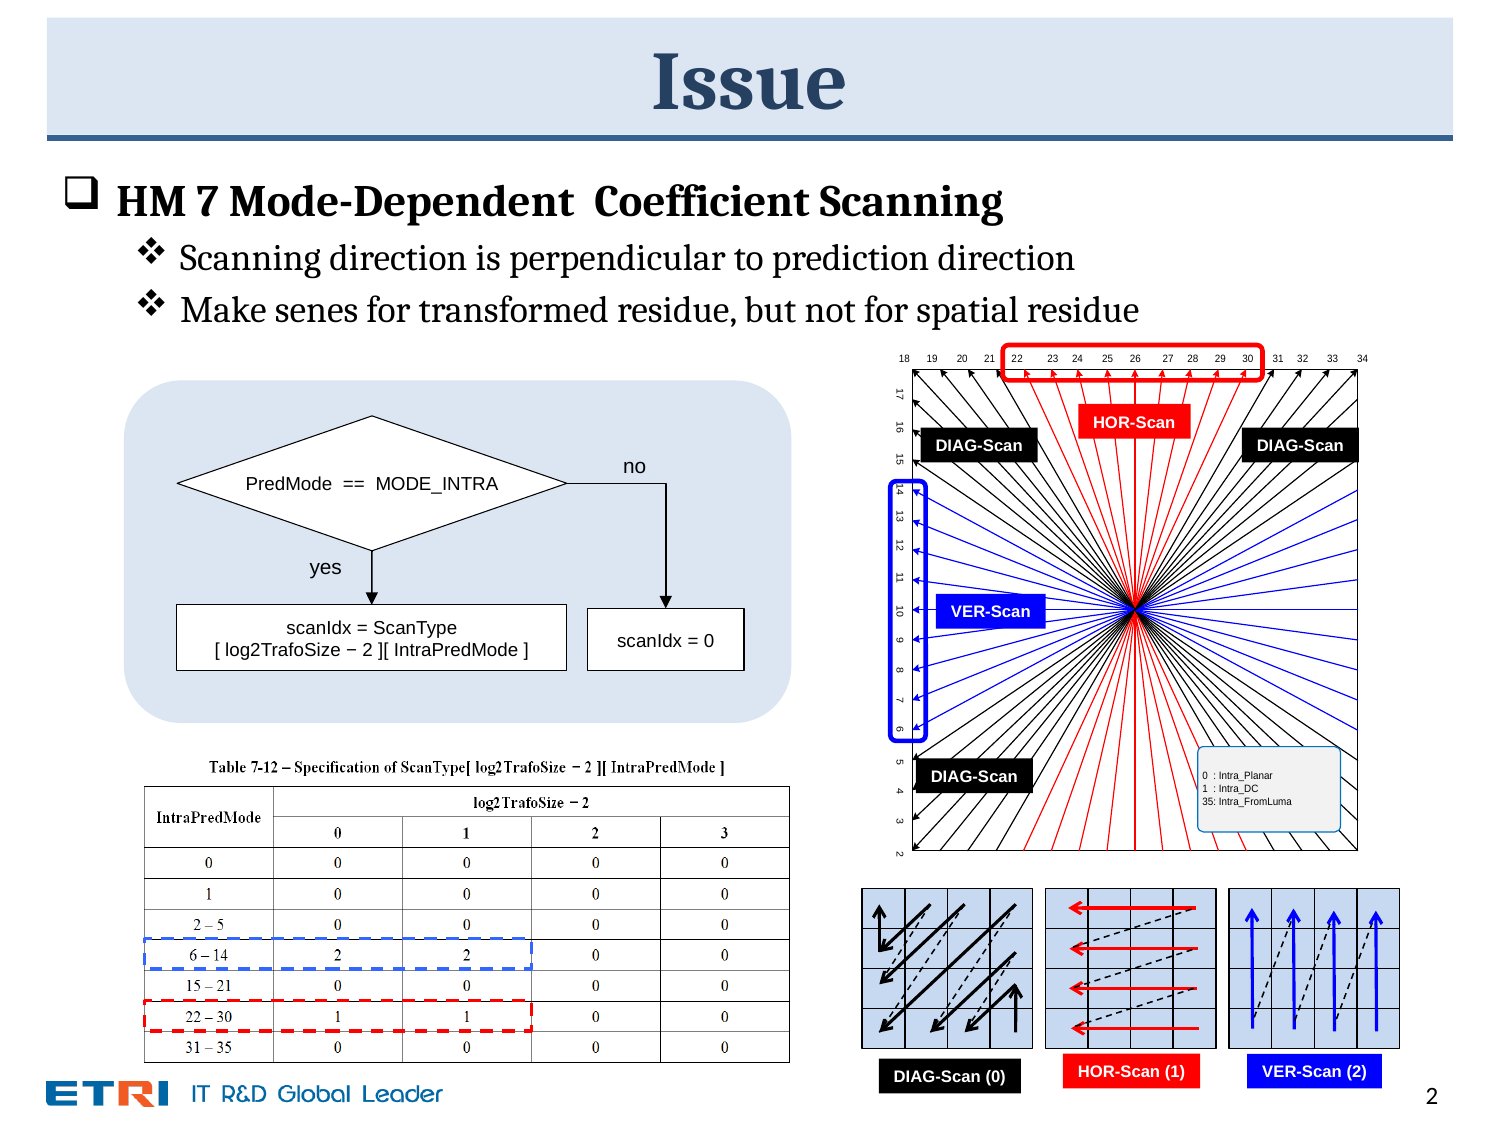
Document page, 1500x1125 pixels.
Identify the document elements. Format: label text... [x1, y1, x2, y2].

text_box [141, 758, 792, 1066]
title Issue [46, 17, 1454, 135]
text_box no [608, 445, 662, 481]
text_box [861, 888, 1034, 1049]
text_box HOR-Scan (1) [1062, 1057, 1201, 1089]
text_box PredMode == MODE_INTRA [177, 415, 565, 551]
text_box DIAG-Scan (0) [878, 1058, 1021, 1094]
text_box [566, 483, 667, 609]
picture [46, 1081, 168, 1107]
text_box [1045, 888, 1217, 1049]
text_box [1228, 888, 1400, 1049]
text_box scanIdx = ScanType [ log2TrafoSize − 2 ][ IntraPredMode ] [176, 604, 567, 671]
slide_number 2 [1160, 1072, 1454, 1121]
text_box [123, 379, 793, 724]
text_box yes [294, 545, 357, 586]
picture [191, 1072, 451, 1120]
text_box scanIdx = 0 [587, 608, 744, 671]
text_box VER-Scan (2) [1247, 1057, 1382, 1089]
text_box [890, 344, 1383, 868]
list HM 7 Mode-Dependent Coefficient Scanning Scanning direction is perpendicular to prediction direction Make senes for transformed residue, but not for spatial residue [46, 164, 1454, 339]
